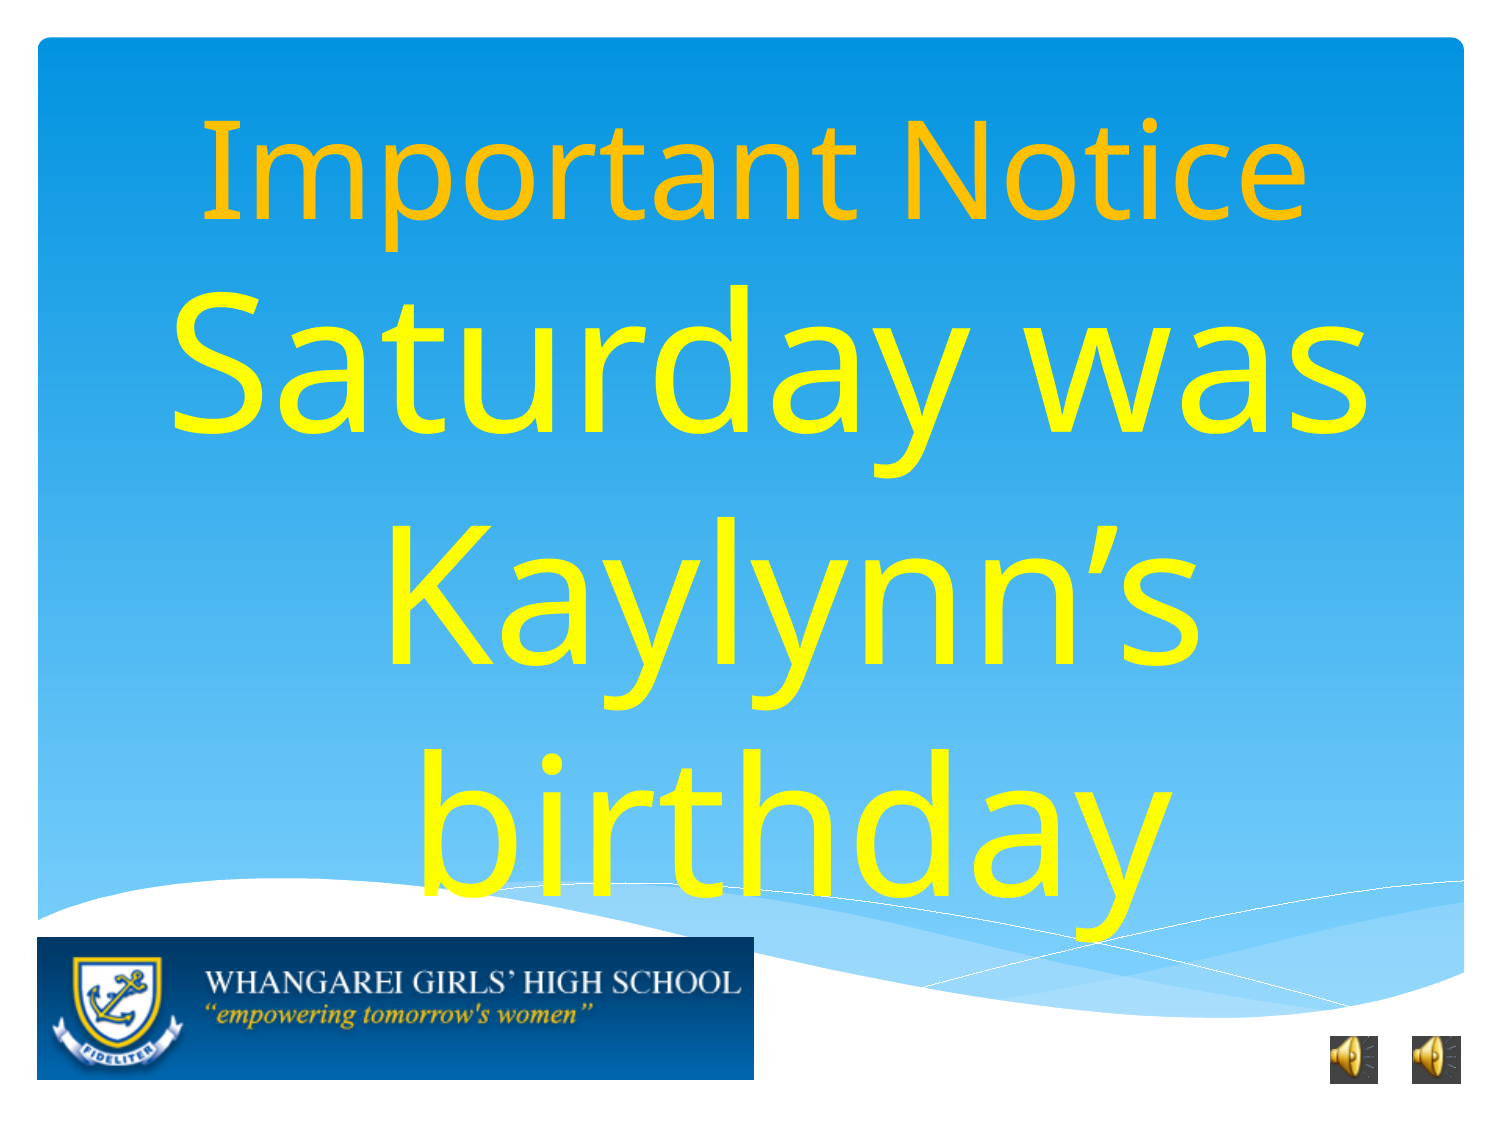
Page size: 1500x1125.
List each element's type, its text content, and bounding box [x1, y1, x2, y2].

picture [37, 937, 754, 1080]
picture [1411, 1034, 1462, 1086]
text_box Important Notice [149, 37, 1362, 255]
text_box Saturday was Kaylynn’s birthday [149, 231, 1391, 963]
picture [1328, 1034, 1380, 1086]
